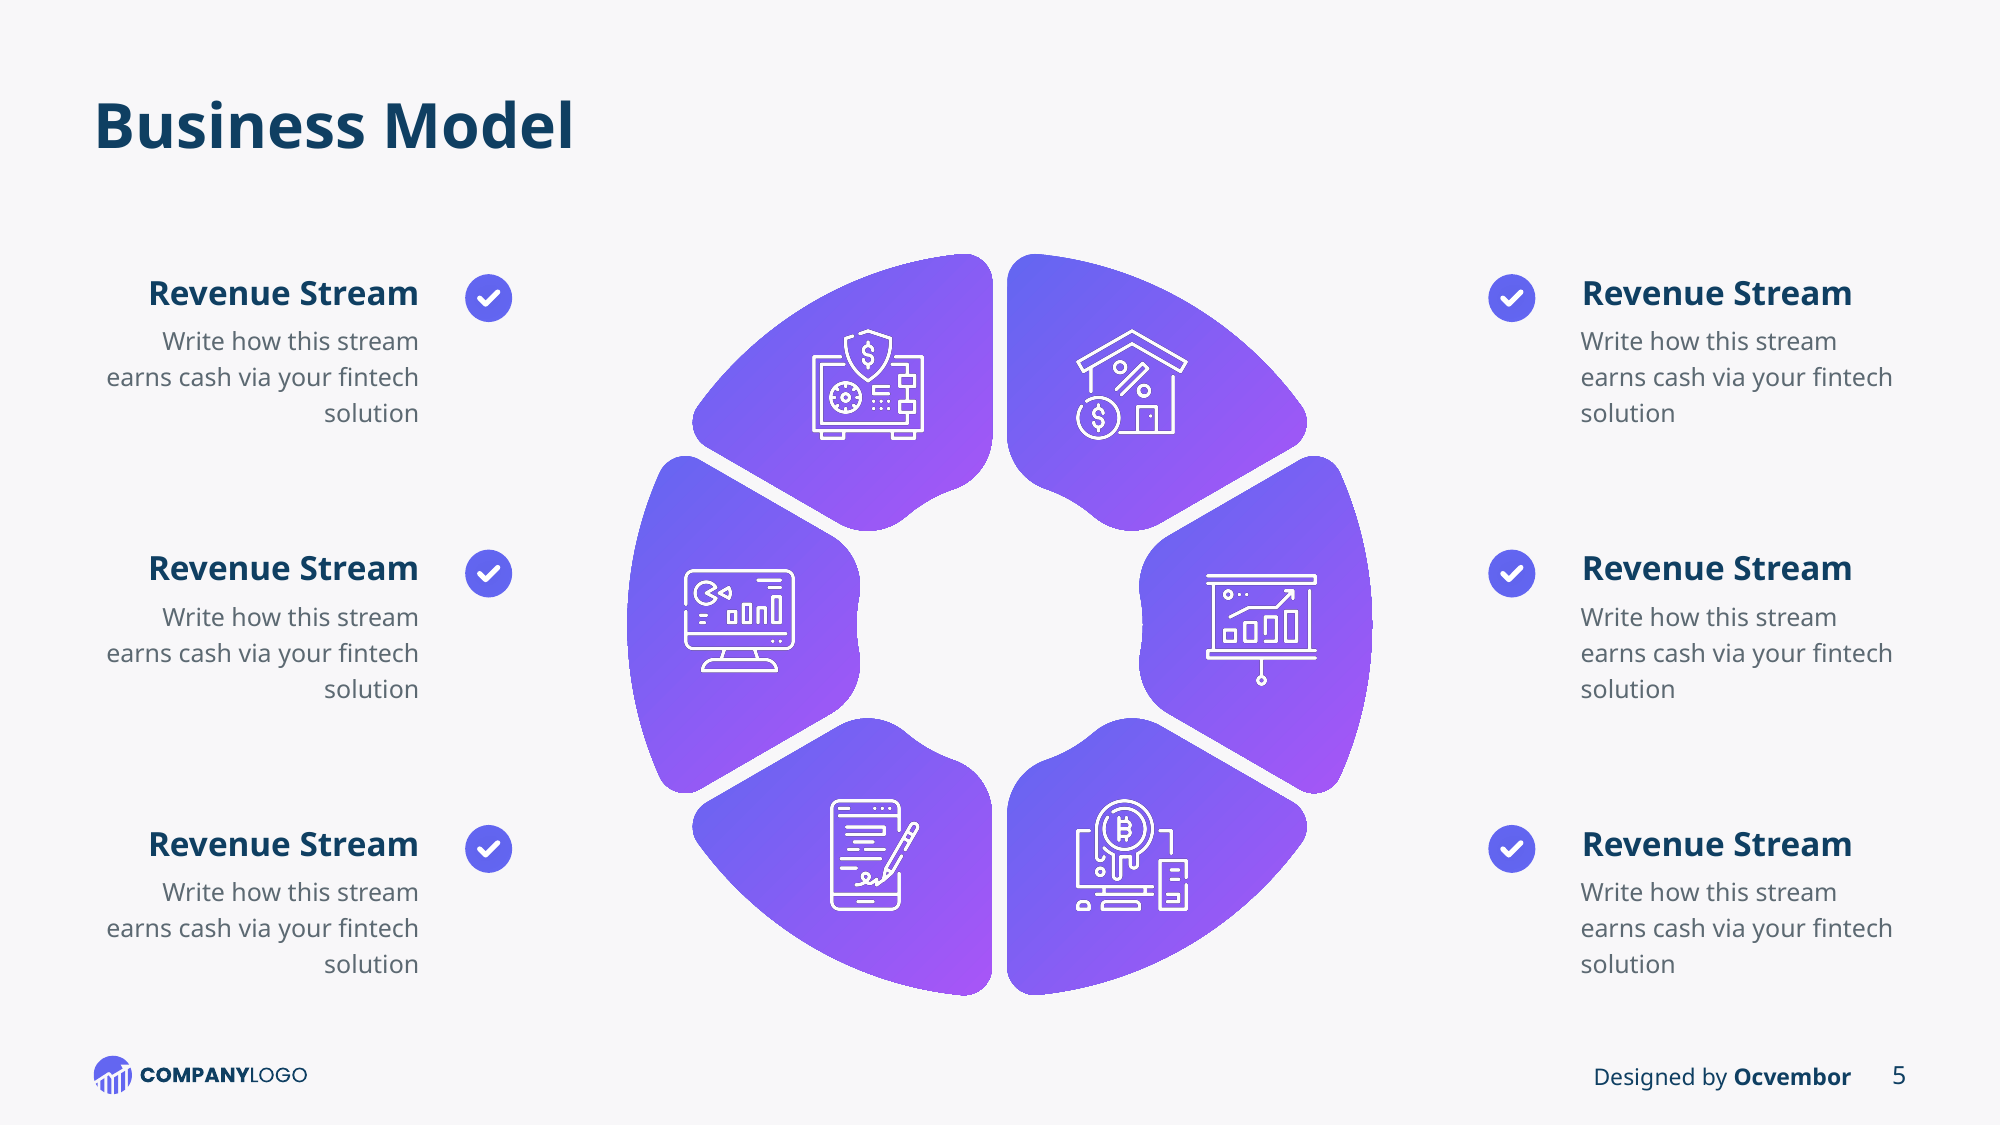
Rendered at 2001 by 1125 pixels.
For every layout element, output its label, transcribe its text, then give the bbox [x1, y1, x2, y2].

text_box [1488, 546, 1907, 703]
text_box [94, 822, 513, 978]
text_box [1488, 822, 1907, 978]
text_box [94, 546, 513, 703]
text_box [1488, 271, 1907, 427]
picture [683, 569, 795, 681]
picture [1076, 799, 1188, 911]
picture [830, 799, 942, 911]
picture [1076, 329, 1188, 441]
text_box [627, 253, 1373, 996]
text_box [94, 271, 513, 427]
title Business Model [93, 85, 1907, 162]
picture [812, 329, 924, 441]
picture [1206, 574, 1318, 686]
